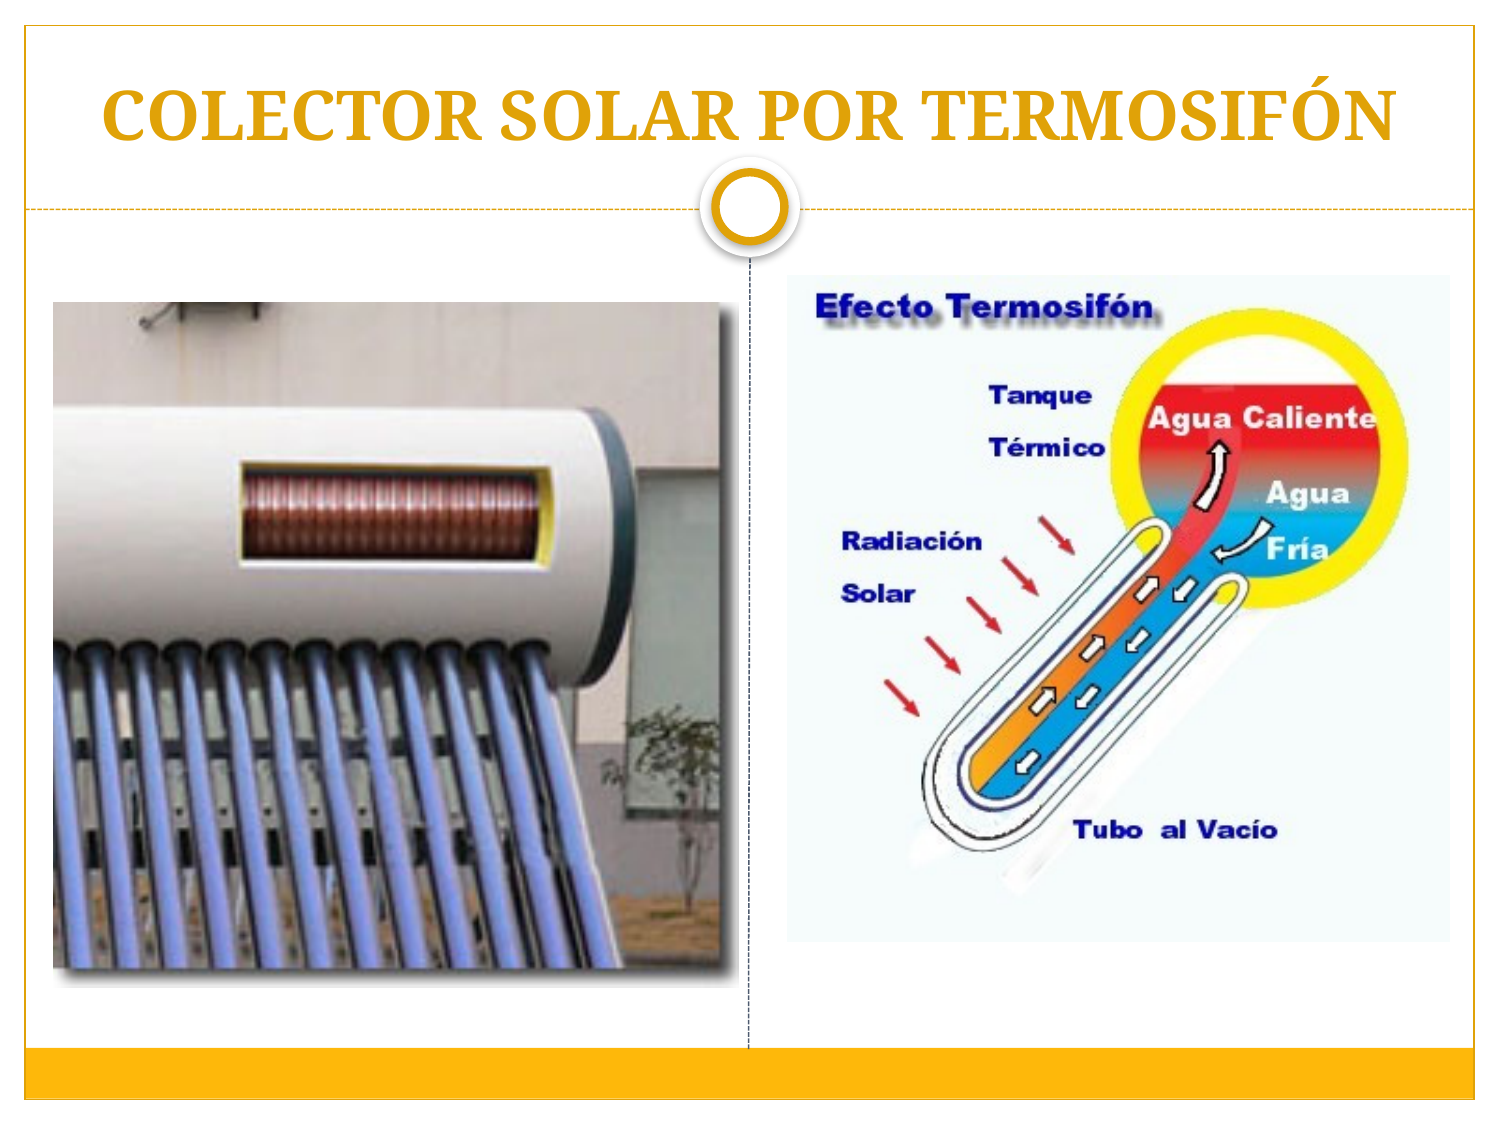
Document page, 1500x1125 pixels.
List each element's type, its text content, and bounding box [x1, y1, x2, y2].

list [52, 302, 739, 988]
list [787, 275, 1451, 943]
title COLECTOR SOLAR POR TERMOSIFÓN [49, 37, 1450, 162]
